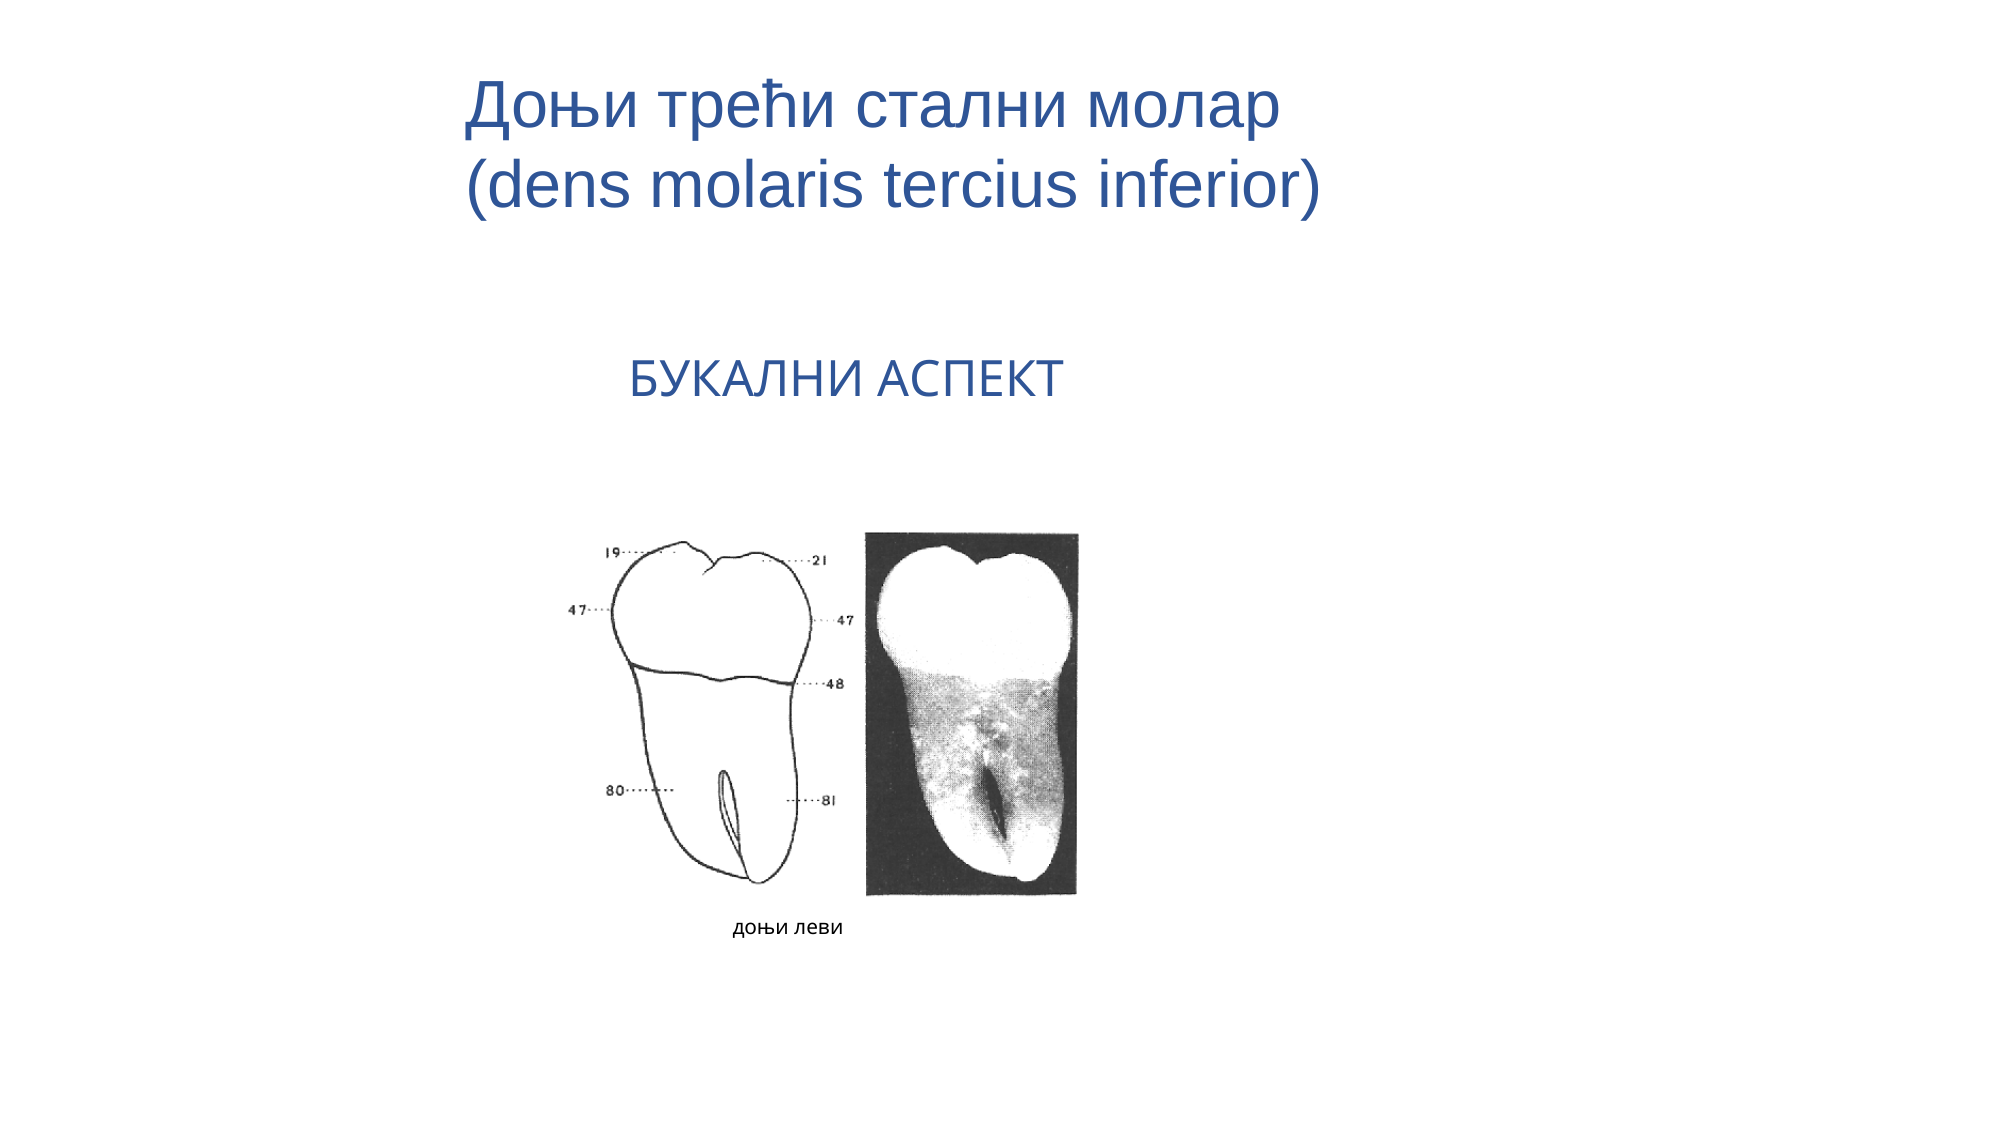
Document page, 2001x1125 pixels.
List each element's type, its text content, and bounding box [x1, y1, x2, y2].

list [530, 524, 1097, 907]
text_box Доњи трећи стални молар (dens molaris tercius inferior) [450, 53, 1340, 229]
text_box доњи леви [717, 907, 858, 947]
text_box БУКАЛНИ АСПЕКТ [614, 338, 1273, 414]
